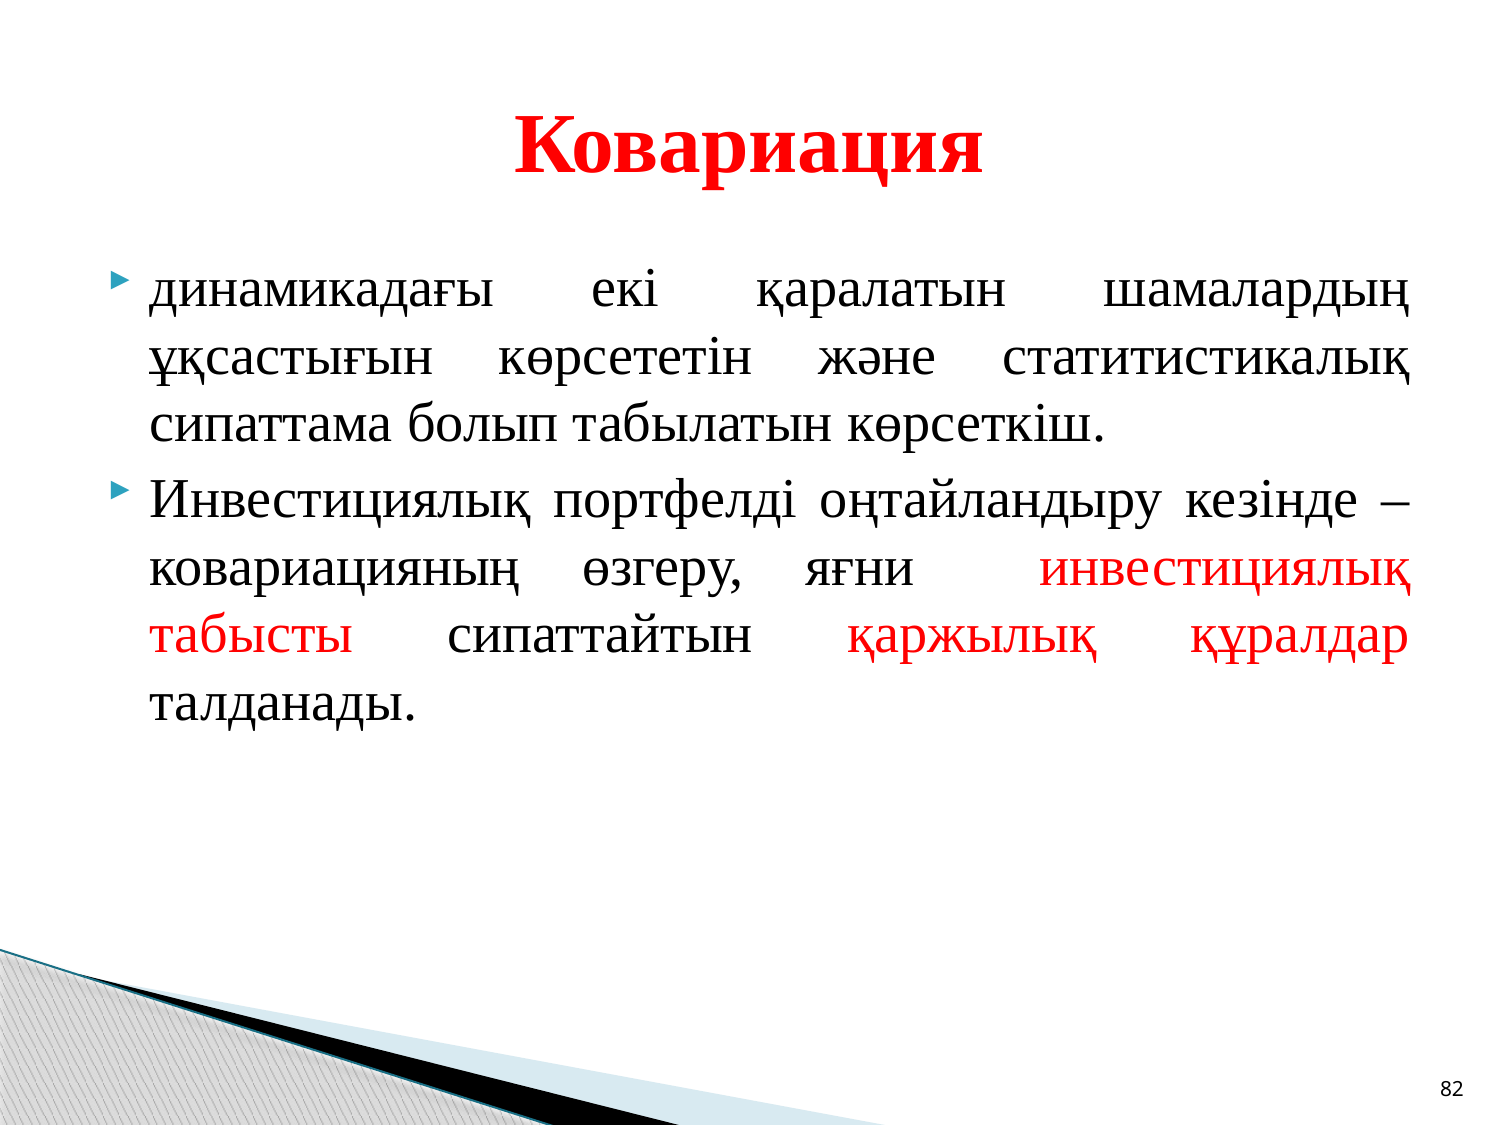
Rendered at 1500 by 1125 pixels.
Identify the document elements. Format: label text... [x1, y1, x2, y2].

title Ковариация [75, 45, 1425, 233]
slide_number 82 [1418, 1051, 1479, 1112]
list динамикадағы екі қаралатын шамалардың ұқсастығын көрсететін және статитистикалық сипаттама болып табылатын көрсеткіш. Инвестициялық портфелді оңтайландыру кезінде – ковариацияның өзгеру, яғни инвестициялық табысты сипаттайтын қаржылық құралдар талданады. [75, 243, 1425, 986]
